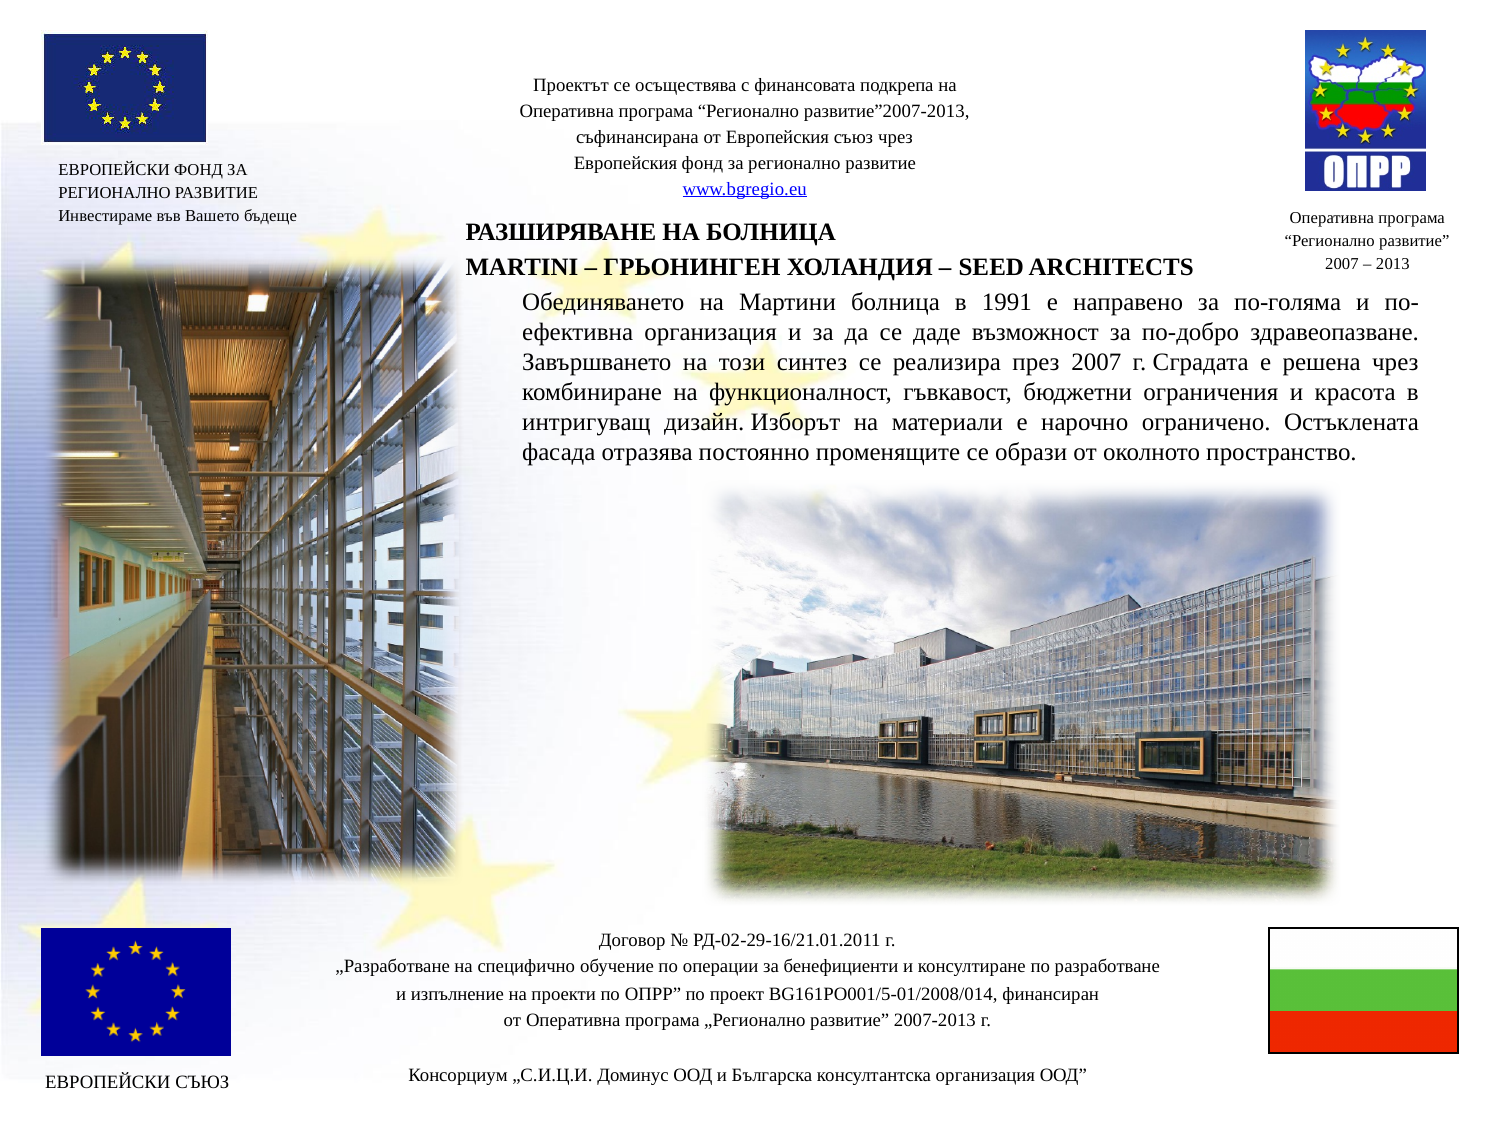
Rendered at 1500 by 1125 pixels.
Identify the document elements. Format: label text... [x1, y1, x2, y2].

list РАЗШИРЯВАНЕ НА БОЛНИЦА MARTINI – грьонинген холандия – seed architects Обединяването на Мартини болница в 1991 е направено за по-голяма и по-ефективна организация и за да се даде възможност за по-добро здравеопазване. Завършването на този синтез се реализира през 2007 г. Сградата е решена чрез комбиниране на функционалност, гъвкавост, бюджетни ограничения и красота в интригуващ дизайн. Изборът на материали е нарочно ограничено. Остъклената фасада отразява постоянно променящите се образи от околното пространство. [450, 208, 1436, 481]
picture [0, 0, 1500, 1125]
